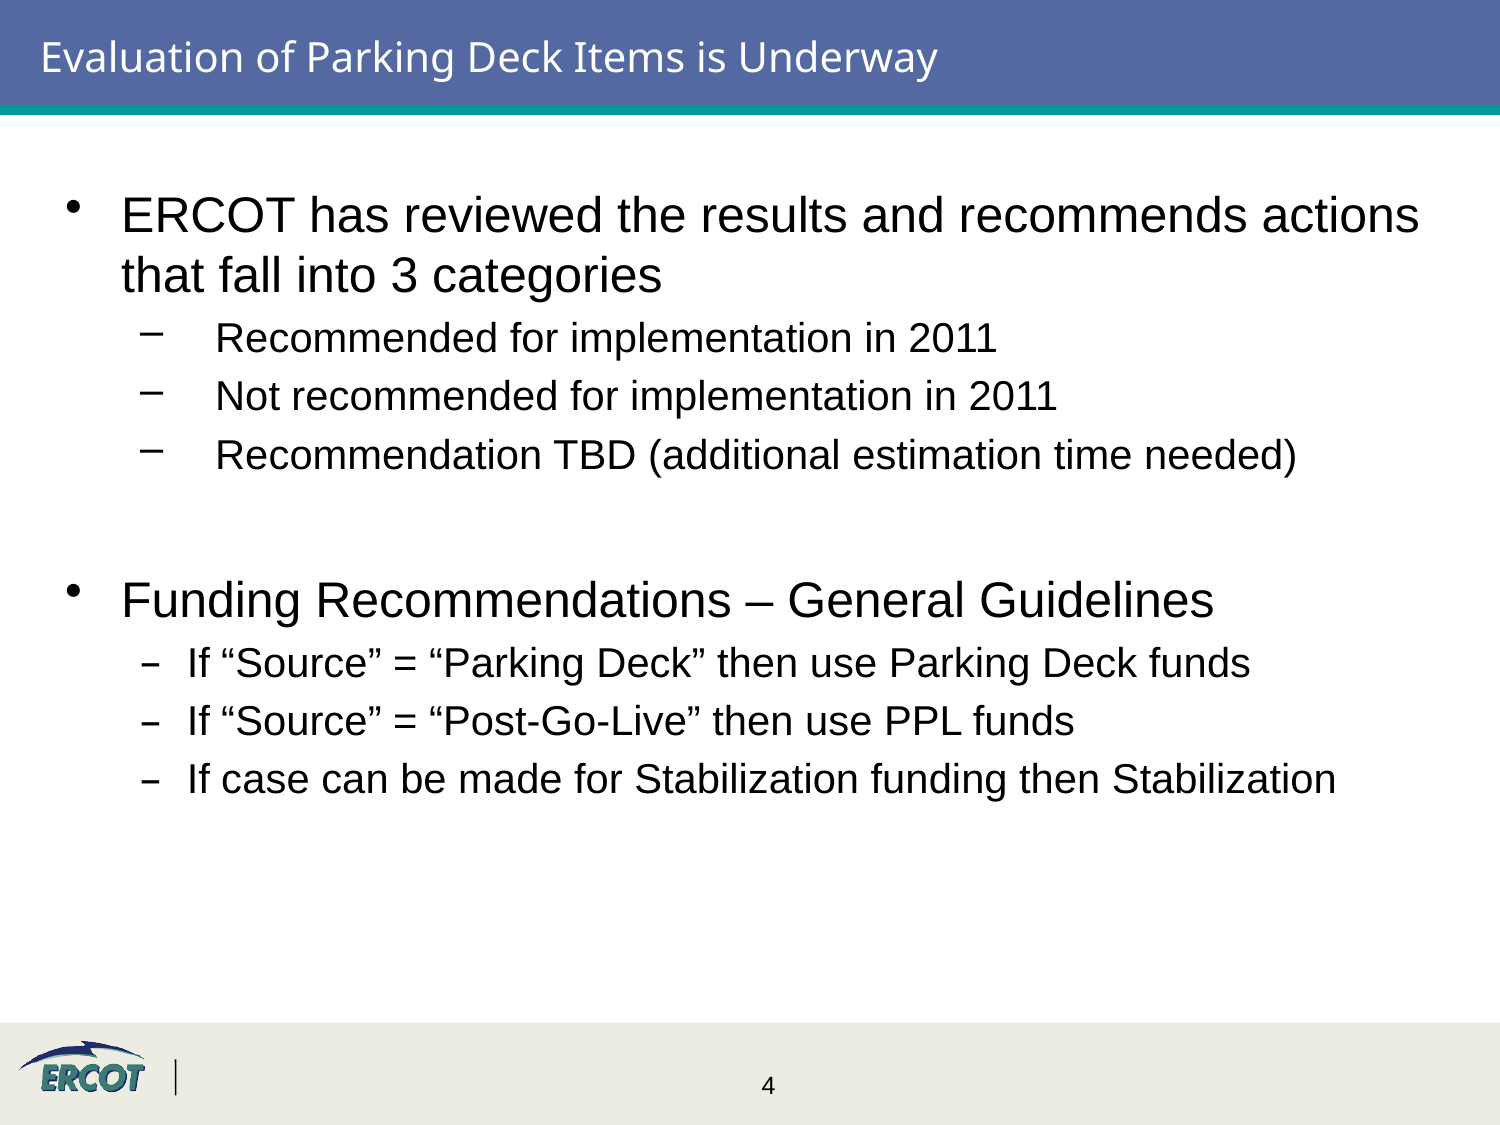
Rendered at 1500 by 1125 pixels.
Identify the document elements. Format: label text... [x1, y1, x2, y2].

list ERCOT has reviewed the results and recommends actions that fall into 3 categories Recommended for implementation in 2011 Not recommended for implementation in 2011 Recommendation TBD (additional estimation time needed) Funding Recommendations – General Guidelines If “Source” = “Parking Deck” then use Parking Deck funds If “Source” = “Post-Go-Live” then use PPL funds If case can be made for Stabilization funding then Stabilization [49, 174, 1451, 1026]
picture [10, 1031, 151, 1111]
title Evaluation of Parking Deck Items is Underway [24, 0, 1188, 113]
